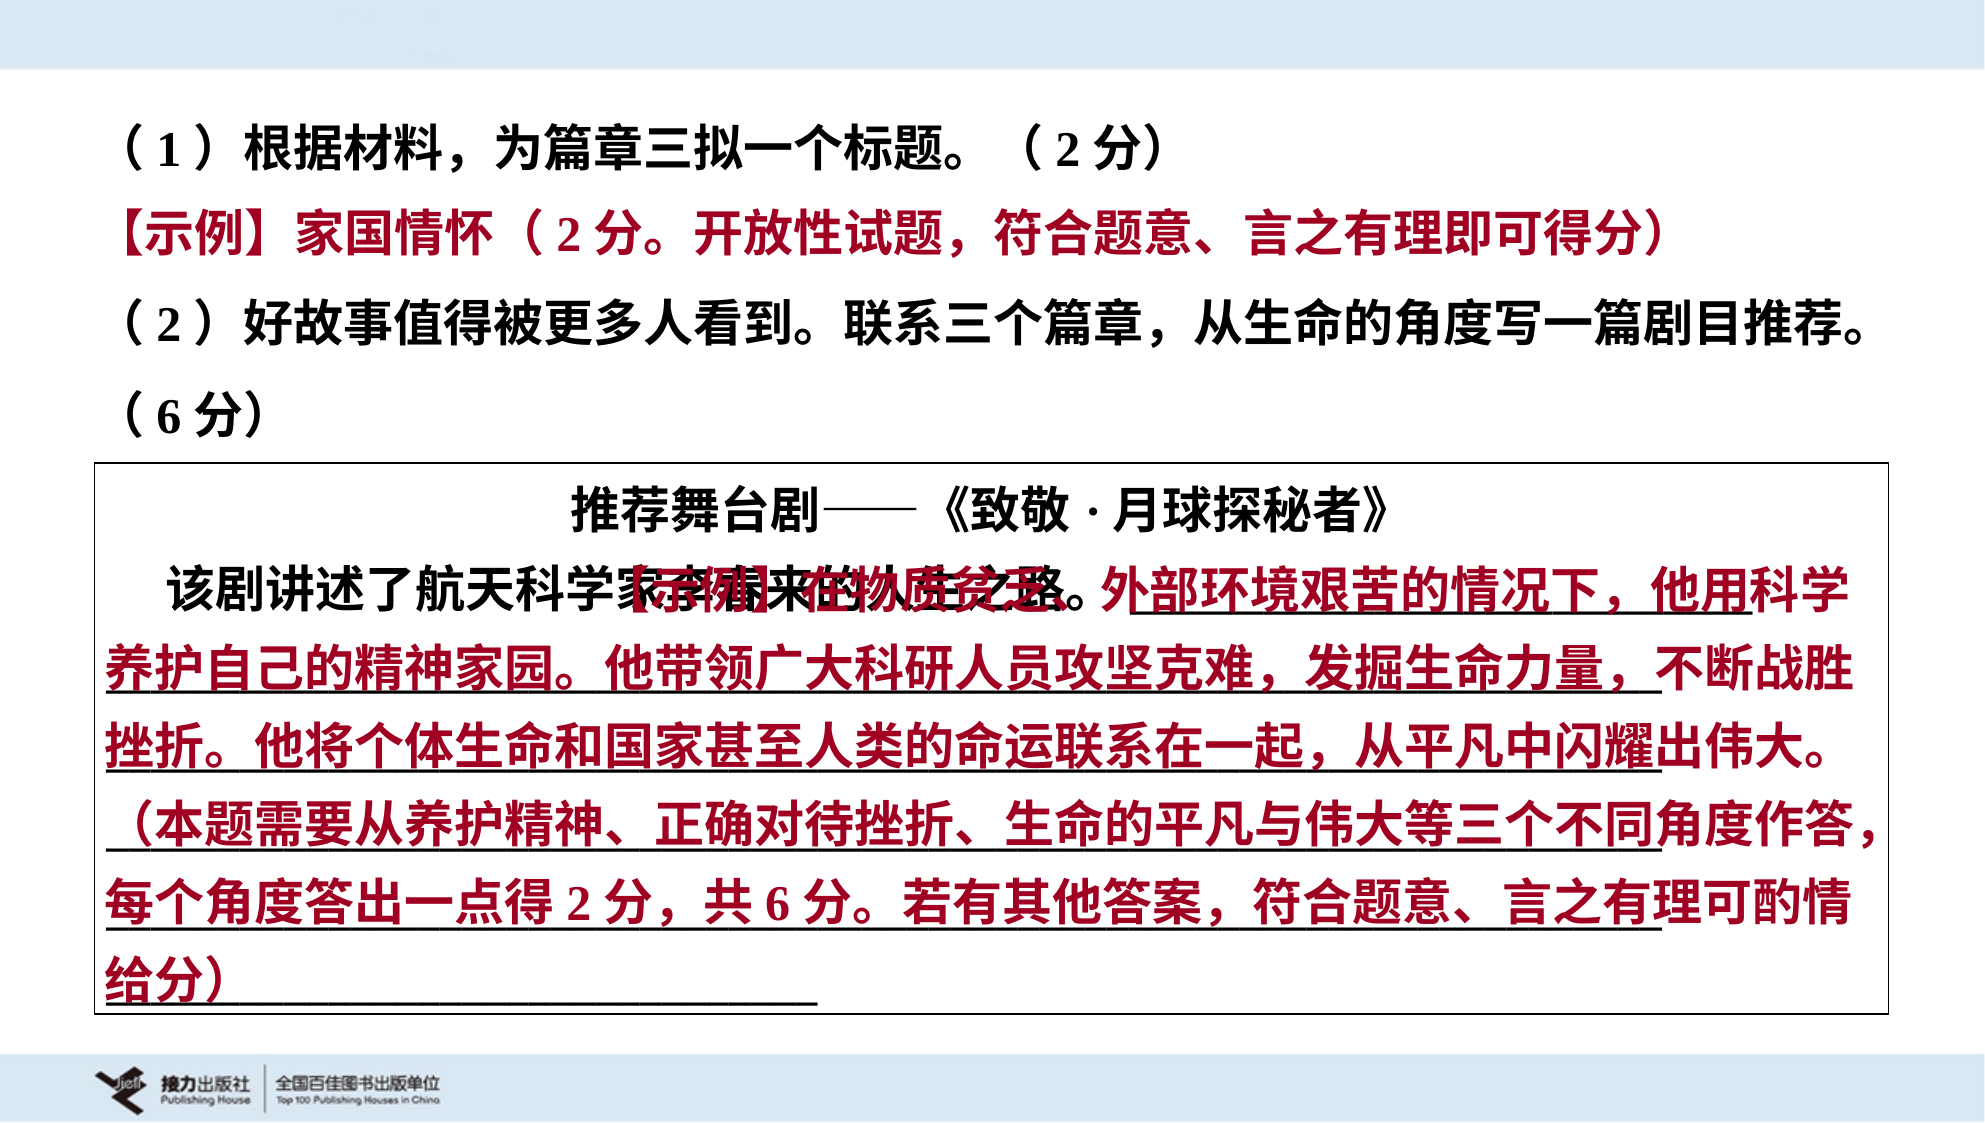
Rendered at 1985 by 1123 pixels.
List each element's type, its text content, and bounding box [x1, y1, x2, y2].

picture [0, 0, 1985, 1122]
table_header 推荐舞台剧——《致敬·月球探秘者》 该剧讲述了航天科学家李春来的人生之路。____________________________ ______________________________________________________________________ ______________________________________________________________________ ______________________________________________________________________ ______________________________________________________________________ ________________________________ [95, 464, 1888, 1013]
text_box （2）好故事值得被更多人看到。联系三个篇章，从生命的角度写一篇剧目推荐。 （6分） [94, 259, 1892, 444]
text_box 【示例】家国情怀（2分。开放性试题，符合题意、言之有理即可得分） [94, 174, 1892, 259]
text_box （1）根据材料，为篇章三拟一个标题。（2分） [94, 88, 1892, 174]
text_box 【示例】在物质贫乏、外部环境艰苦的情况下，他用科学养护自己的精神家园。他带领广大科研人员攻坚克难，发掘生命力量，不断战胜挫折。他将个体生命和国家甚至人类的命运联系在一起，从平凡中闪耀出伟大。（本题需要从养护精神、正确对待挫折、生命的平凡与伟大等三个不同角度作答，每个角度答出一点得2分，共6分。若有其他答案，符合题意、言之有理可酌情给分） [104, 540, 1878, 1009]
